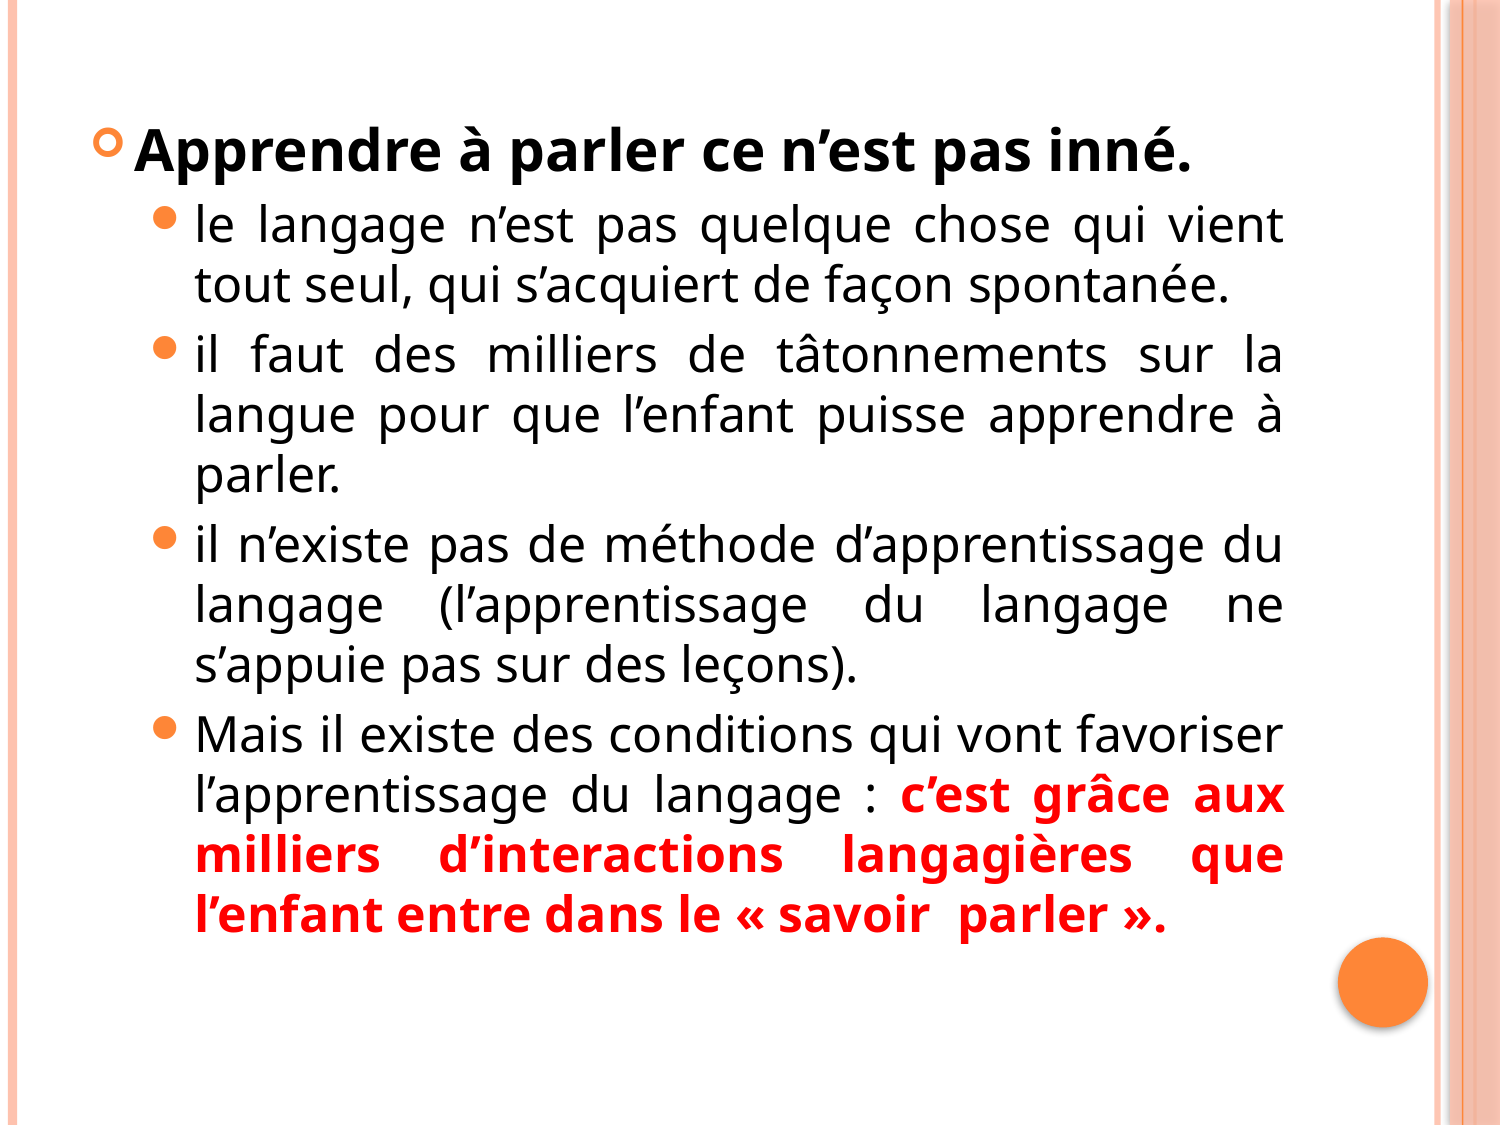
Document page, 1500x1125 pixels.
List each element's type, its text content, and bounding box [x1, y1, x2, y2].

list Apprendre à parler ce n’est pas inné. le langage n’est pas quelque chose qui vient tout seul, qui s’acquiert de façon spontanée. il faut des milliers de tâtonnements sur la langue pour que l’enfant puisse apprendre à parler. il n’existe pas de méthode d’apprentissage du langage (l’apprentissage du langage ne s’appuie pas sur des leçons). Mais il existe des conditions qui vont favoriser l’apprentissage du langage : c’est grâce aux milliers d’interactions langagières que l’enfant entre dans le « savoir parler ». [75, 105, 1300, 1062]
